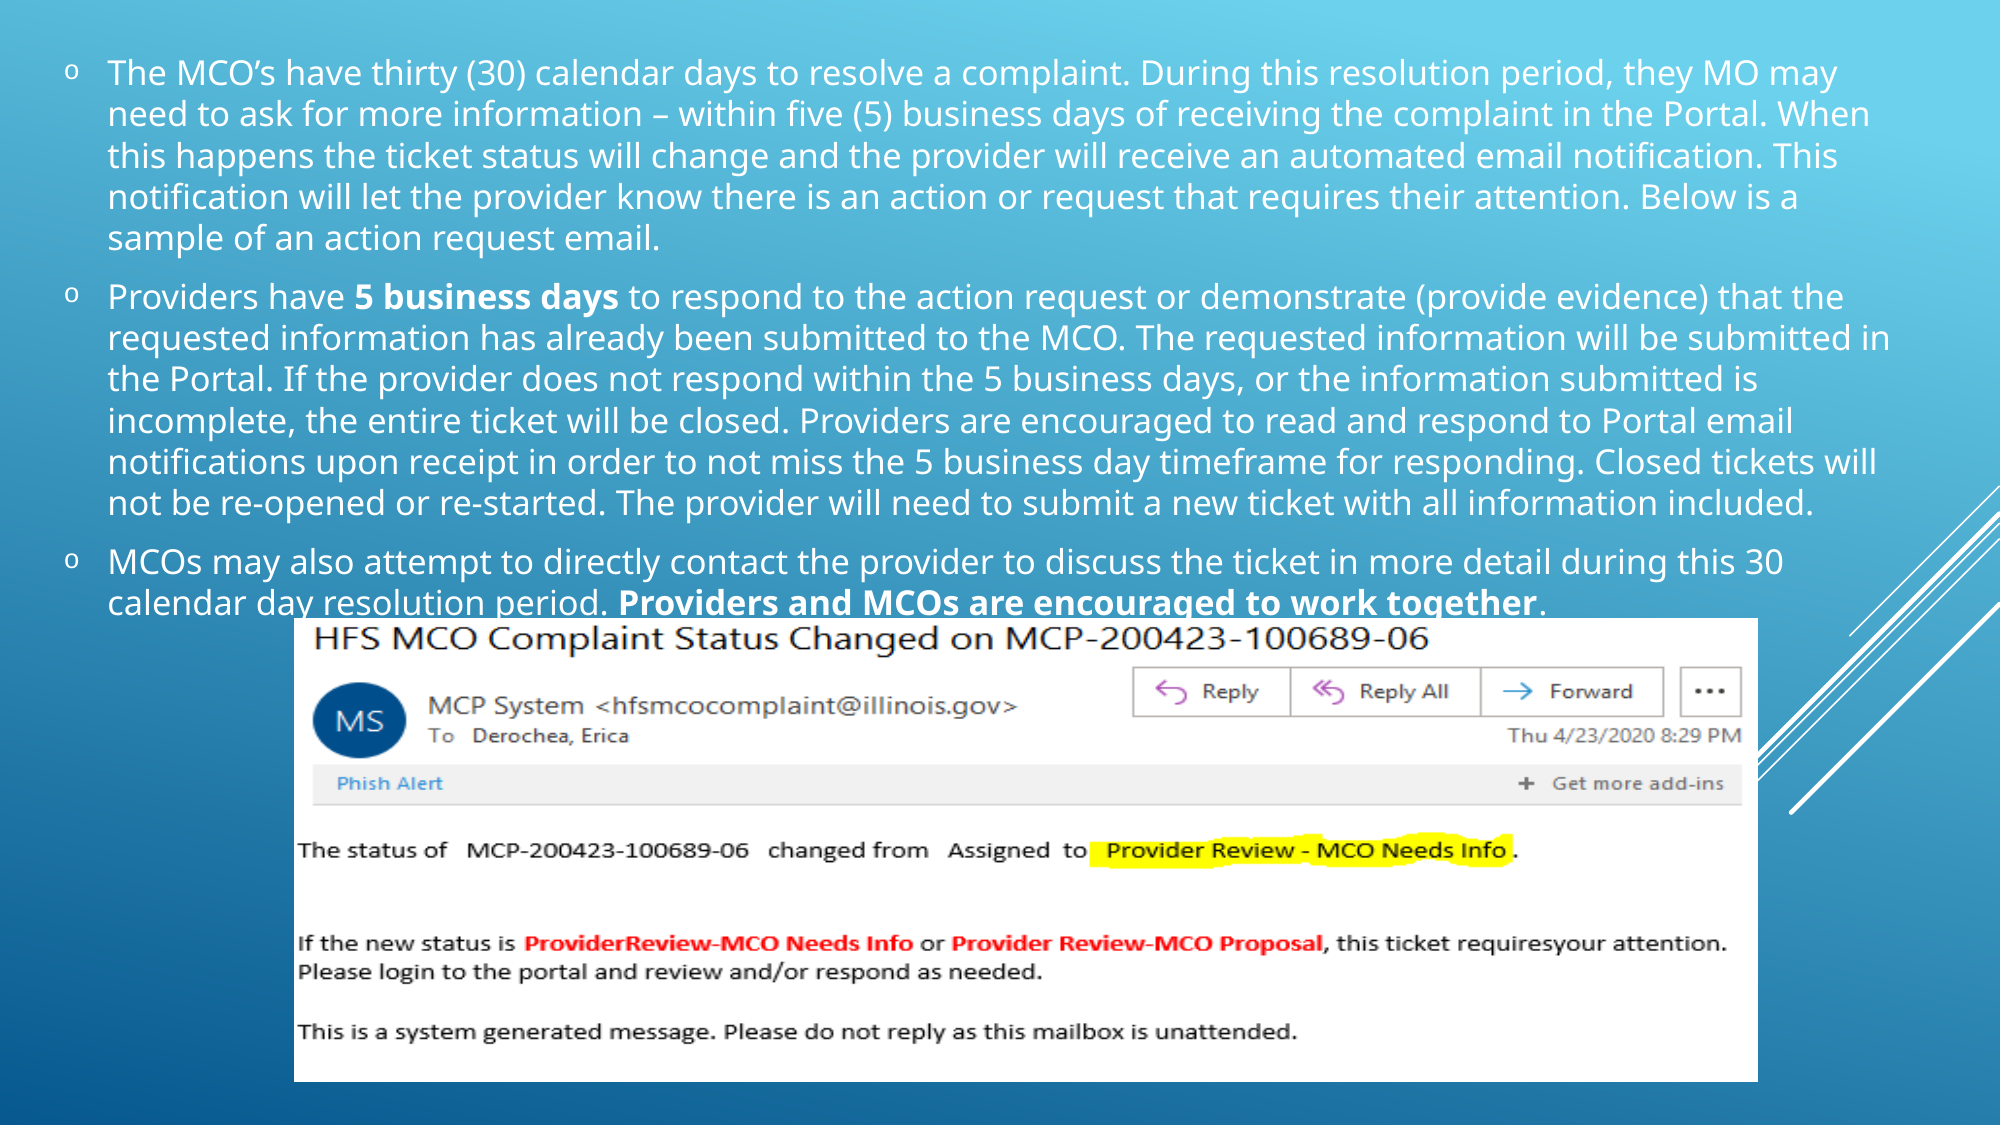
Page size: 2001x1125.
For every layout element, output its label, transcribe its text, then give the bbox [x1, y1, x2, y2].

list The MCO’s have thirty (30) calendar days to resolve a complaint. During this resolution period, they MO may need to ask for more information – within five (5) business days of receiving the complaint in the Portal. When this happens the ticket status will change and the provider will receive an automated email notification. This notification will let the provider know there is an action or request that requires their attention. Below is a sample of an action request email. Providers have 5 business days to respond to the action request or demonstrate (provide evidence) that the requested information has already been submitted to the MCO. The requested information will be submitted in the Portal. If the provider does not respond within the 5 business days, or the information submitted is incomplete, the entire ticket will be closed. Providers are encouraged to read and respond to Portal email notifications upon receipt in order to not miss the 5 business day timeframe for responding. Closed tickets will not be re-opened or re-started. The provider will need to submit a new ticket with all information included. MCOs may also attempt to directly contact the provider to discuss the ticket in more detail during this 30 calendar day resolution period. Providers and MCOs are encouraged to work together. [48, 43, 1918, 668]
picture [294, 617, 1758, 1082]
